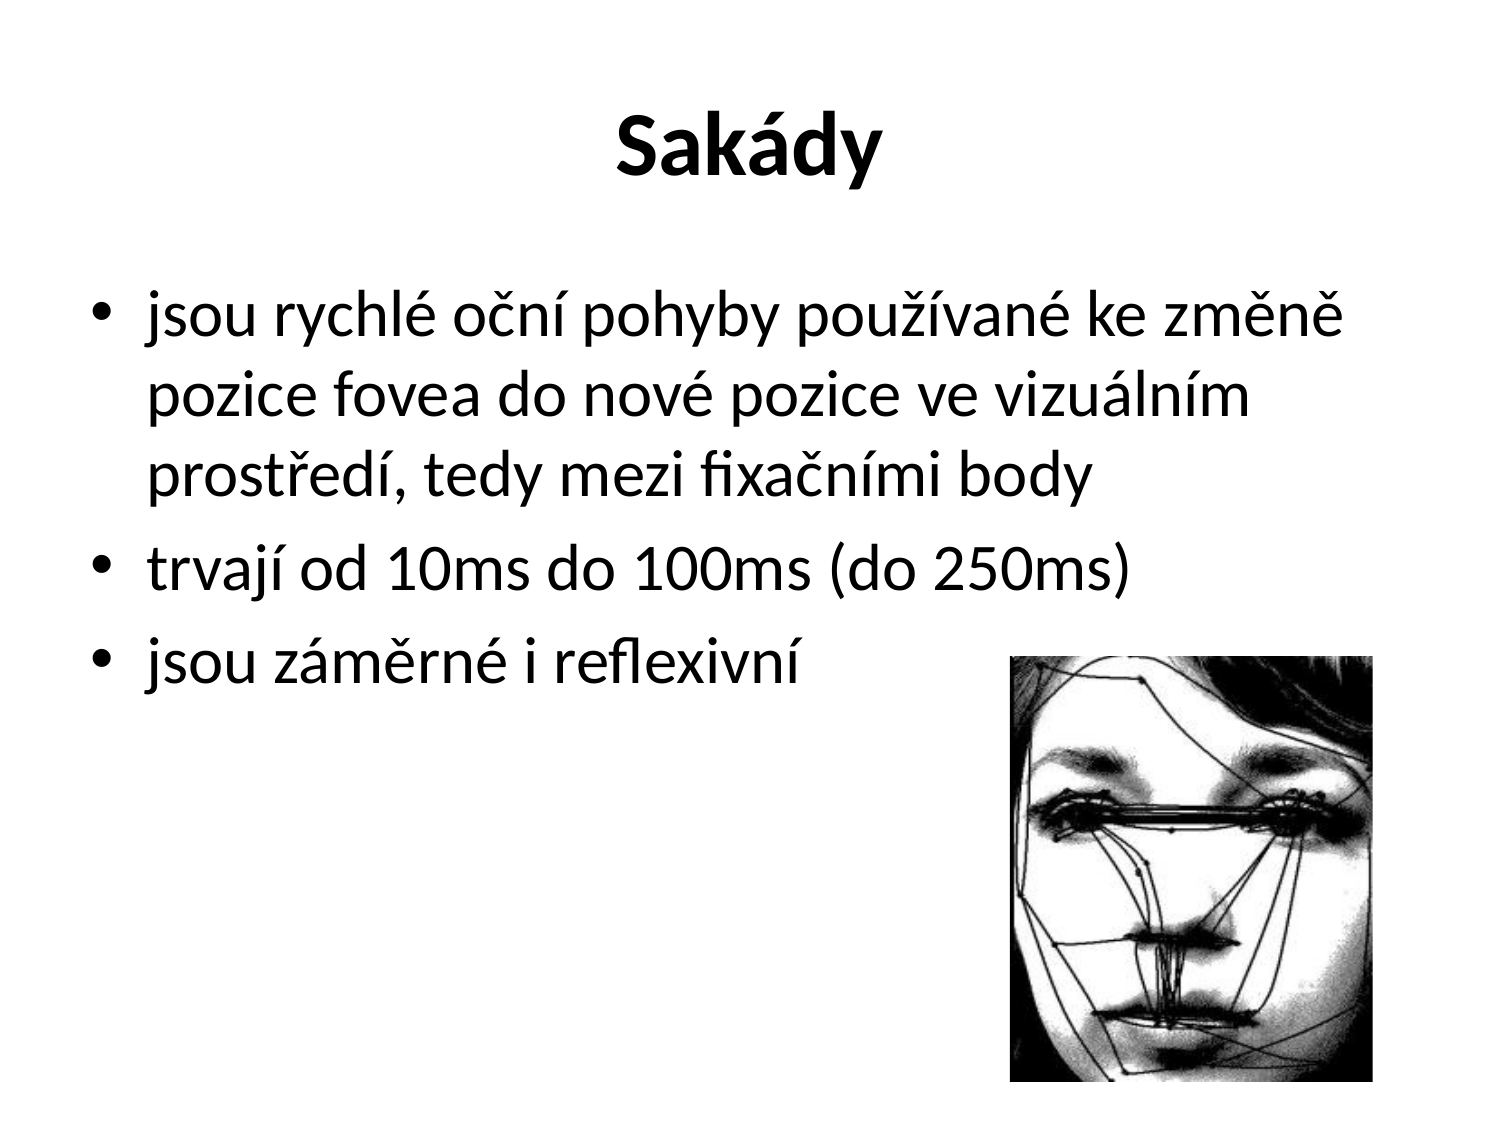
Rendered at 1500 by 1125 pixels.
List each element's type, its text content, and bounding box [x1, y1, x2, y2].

title Sakády [75, 45, 1425, 233]
picture [1009, 656, 1373, 1082]
list jsou rychlé oční pohyby používané ke změně pozice fovea do nové pozice ve vizuálním prostředí, tedy mezi fixačními body trvají od 10ms do 100ms (do 250ms) jsou záměrné i reflexivní [75, 262, 1425, 740]
